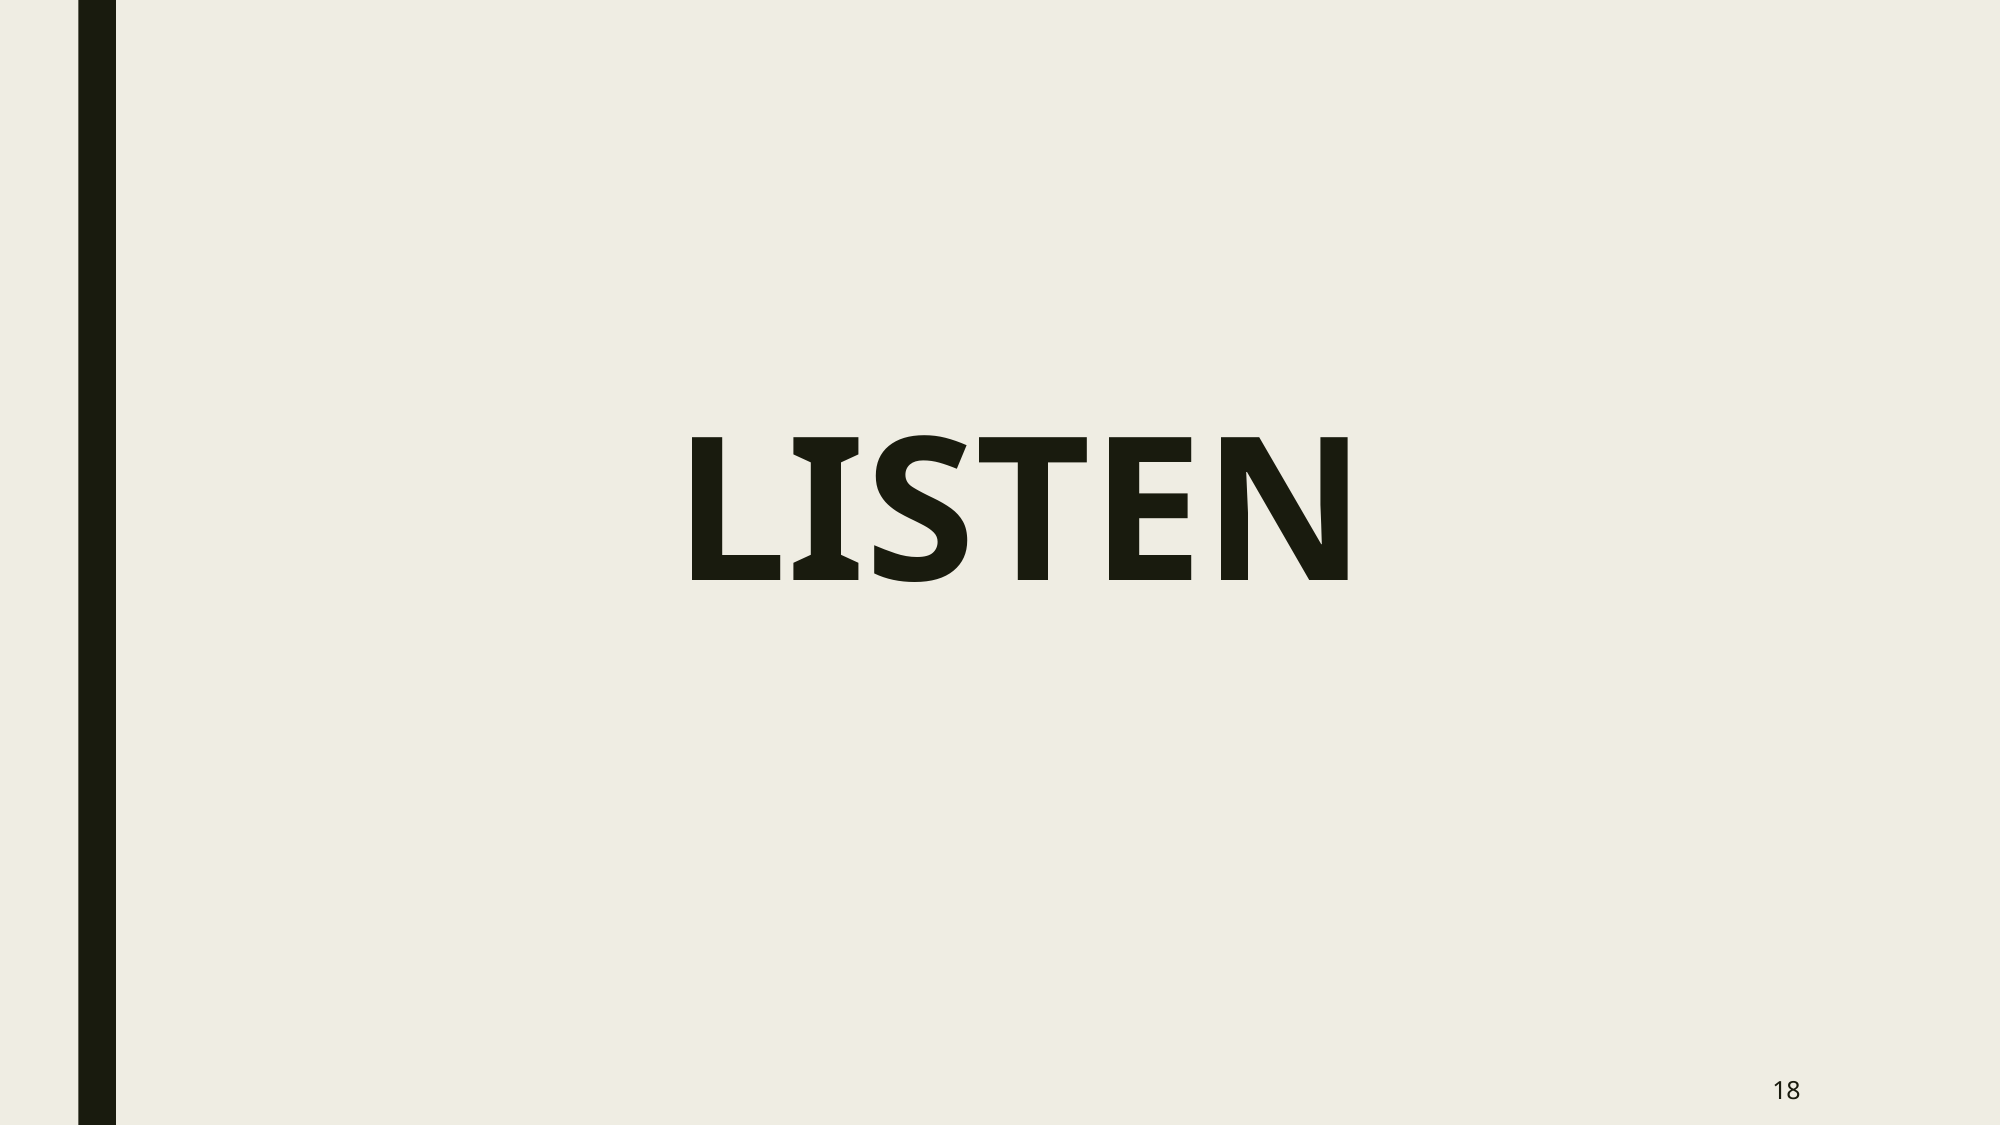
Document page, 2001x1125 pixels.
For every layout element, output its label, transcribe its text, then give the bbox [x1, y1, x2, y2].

list LISTEN [460, 305, 1581, 697]
slide_number 18 [1553, 1058, 1816, 1125]
